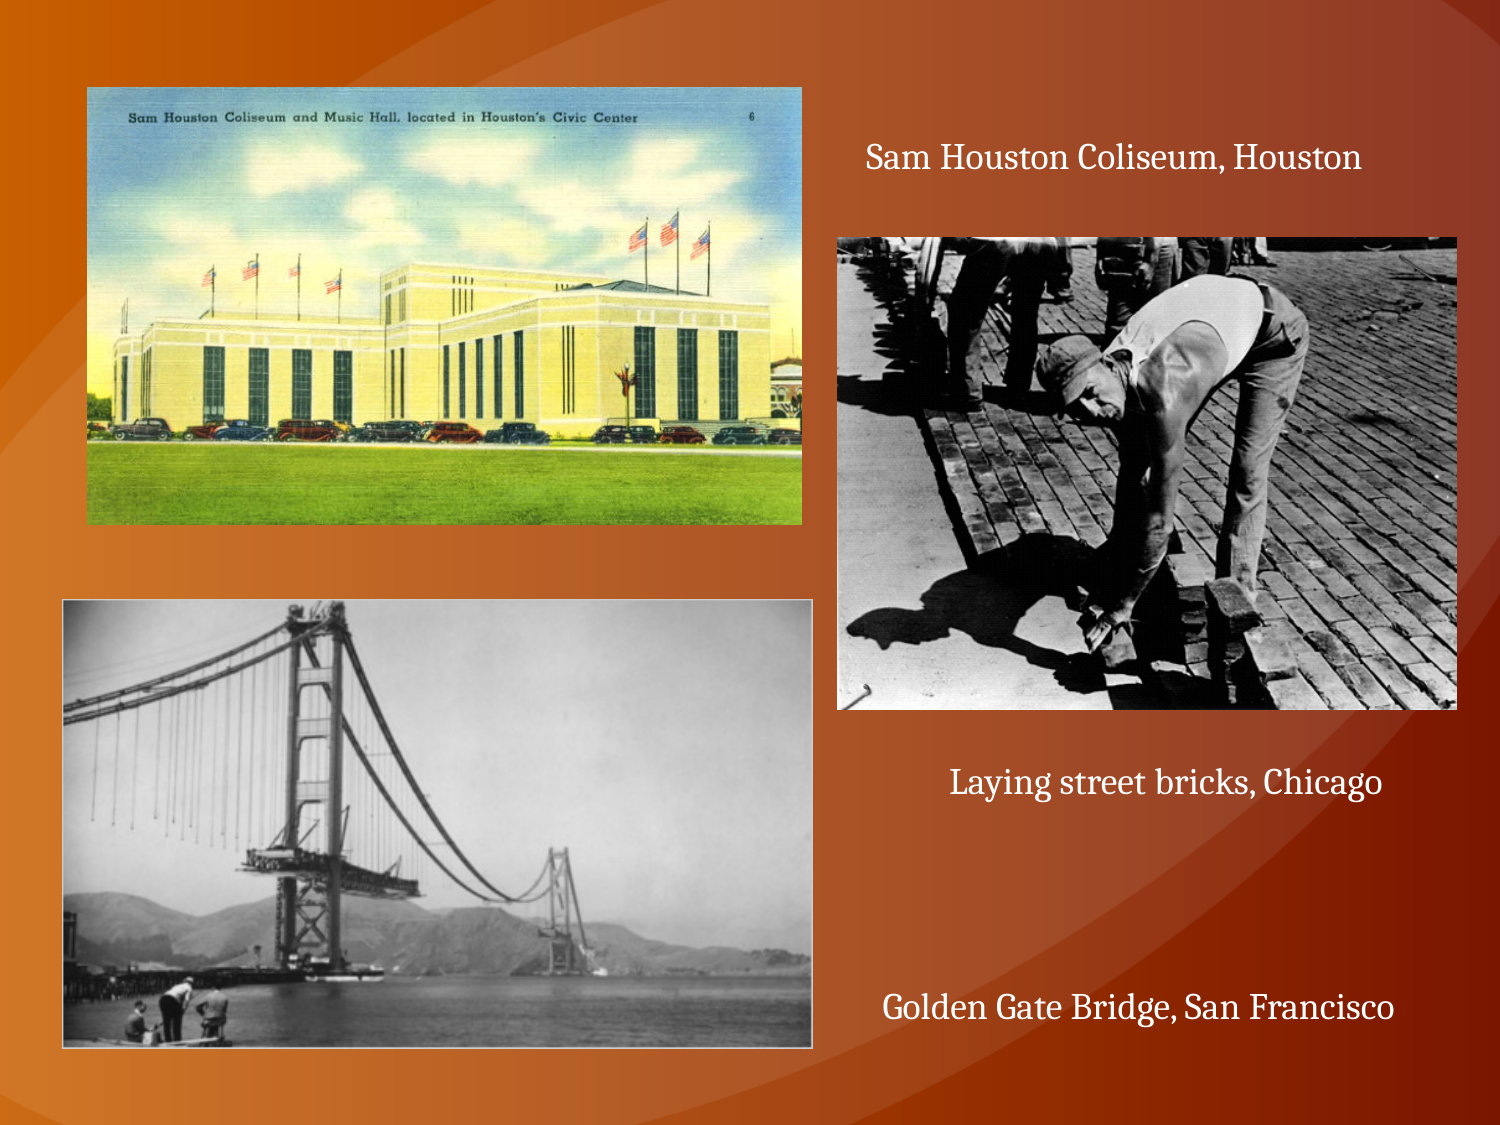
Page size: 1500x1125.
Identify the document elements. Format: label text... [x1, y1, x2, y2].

text_box Golden Gate Bridge, San Francisco [867, 974, 1411, 1035]
picture [0, 0, 1500, 1125]
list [86, 86, 802, 526]
text_box Laying street bricks, Chicago [926, 749, 1399, 810]
text_box Sam Houston Coliseum, Houston [851, 124, 1379, 185]
